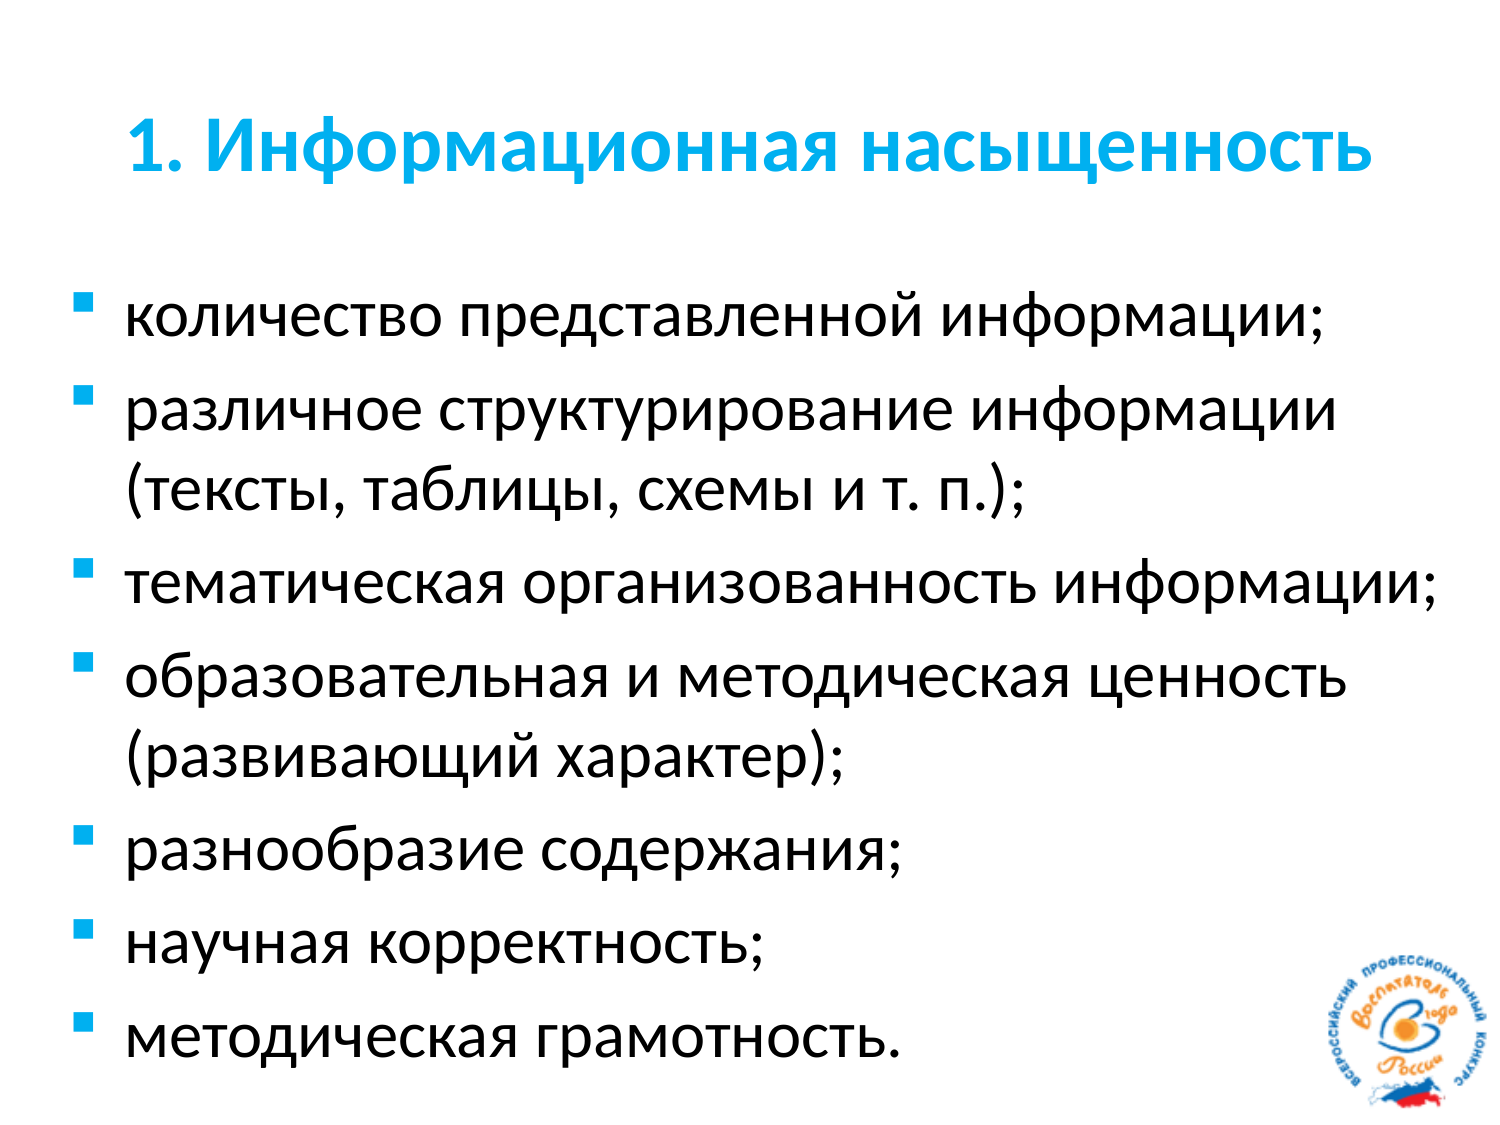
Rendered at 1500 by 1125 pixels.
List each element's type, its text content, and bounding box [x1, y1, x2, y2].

list количество представленной информации; различное структурирование информации (тексты, таблицы, схемы и т. п.); тематическая организованность информации; образовательная и методическая ценность (развивающий характер); разнообразие содержания; научная корректность; методическая грамотность. [53, 262, 1500, 1125]
title 1. Информационная насыщенность [75, 45, 1425, 233]
picture [1315, 942, 1499, 1123]
